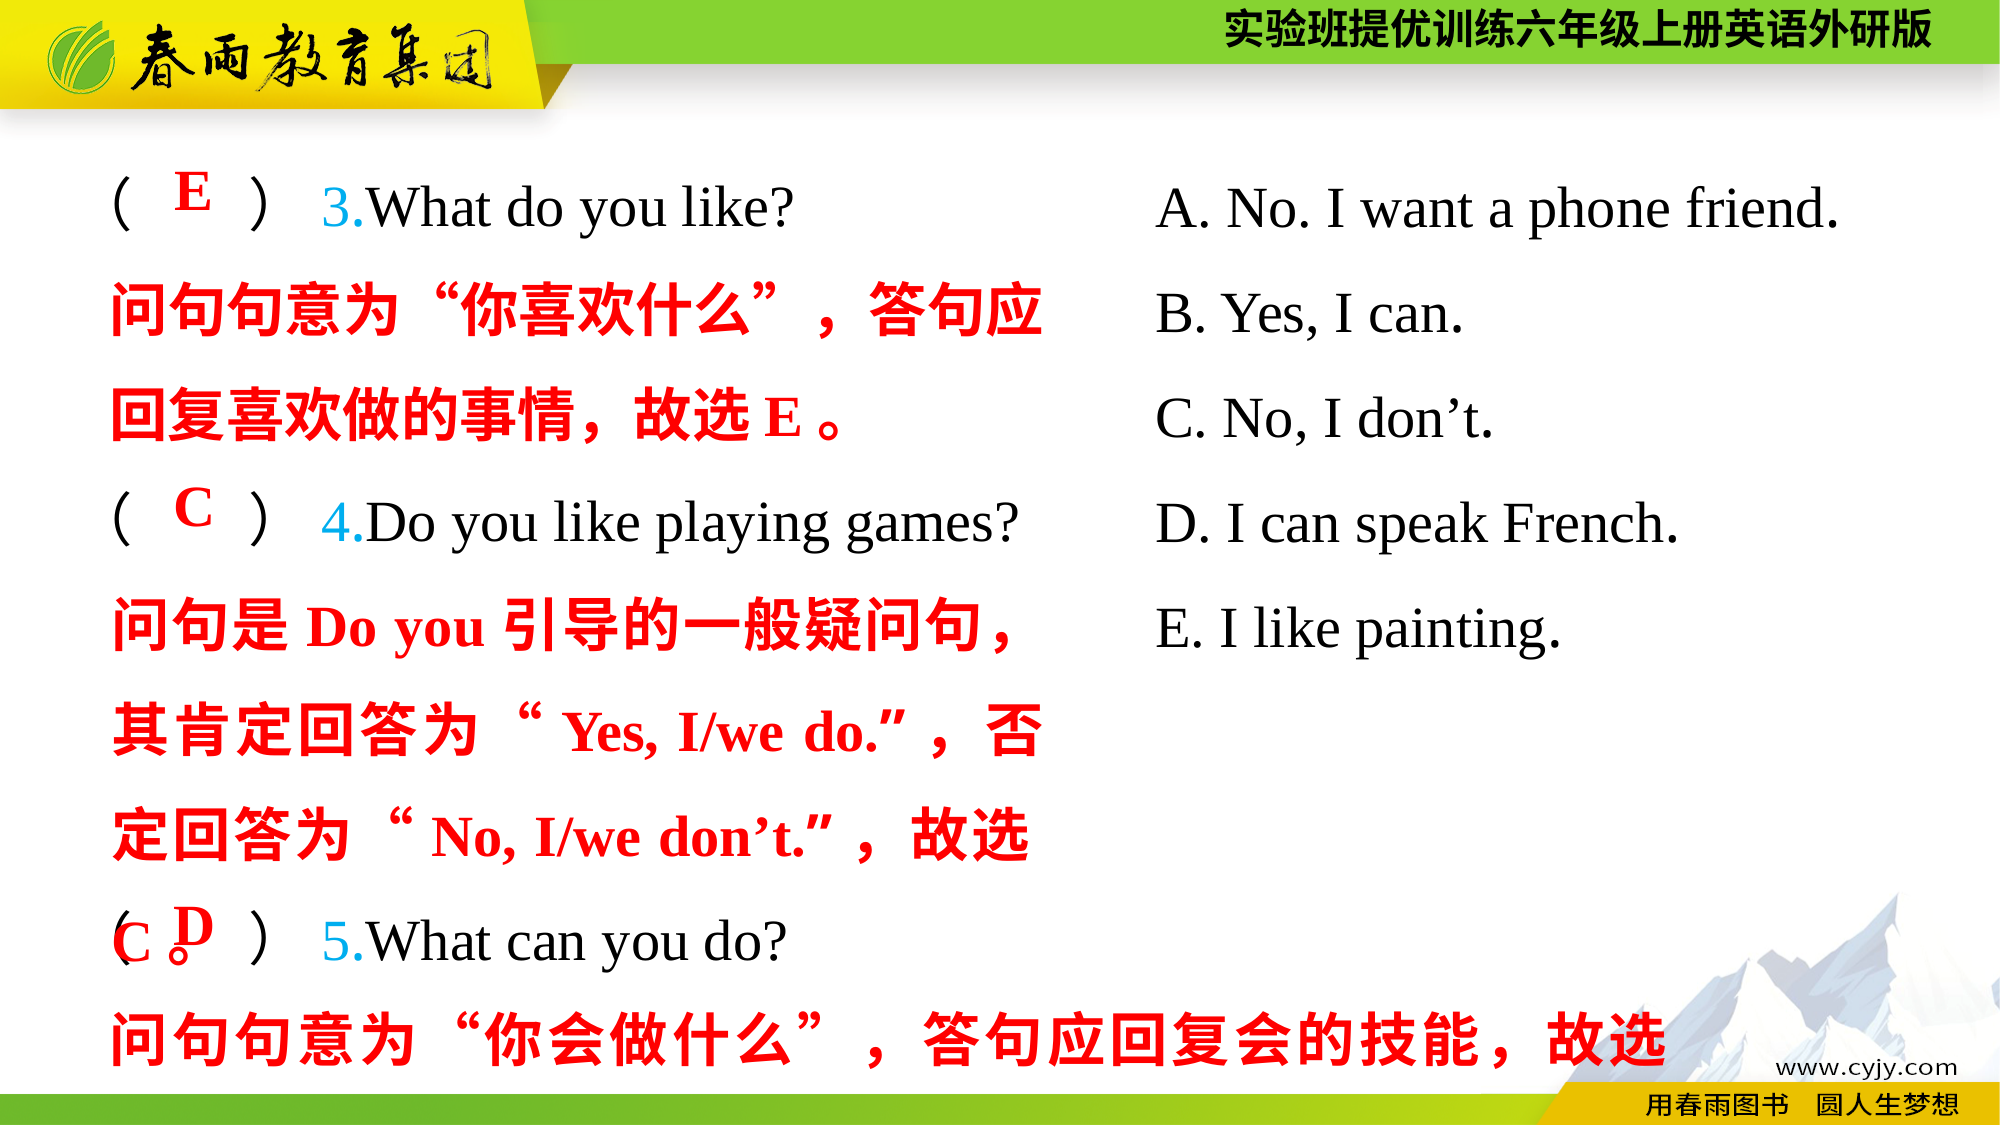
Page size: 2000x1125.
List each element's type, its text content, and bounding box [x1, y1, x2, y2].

text_box 问句句意为“你喜欢什么”，答句应回复喜欢做的事情，故选E。 [94, 230, 1059, 456]
picture [0, 0, 2000, 1125]
text_box C [158, 460, 231, 546]
text_box 问句是Do you引导的一般疑问句，其肯定回答为“Yes, I/we do.”，否定回答为“No, I/we don’t.”，故选C。 [96, 546, 1059, 961]
list （ ）3.What do you like? （ ）4.Do you like playing games? （ ）5.What can you do? [59, 125, 1944, 989]
text_box 问句句意为“你会做什么”，答句应回复会的技能，故选D。 [94, 961, 1697, 1125]
text_box E [160, 144, 229, 230]
text_box A. No. I want a phone friend. B. Yes, I can. C. No, I don’t. D. I can speak French. E. I like painting. [1140, 126, 1882, 667]
